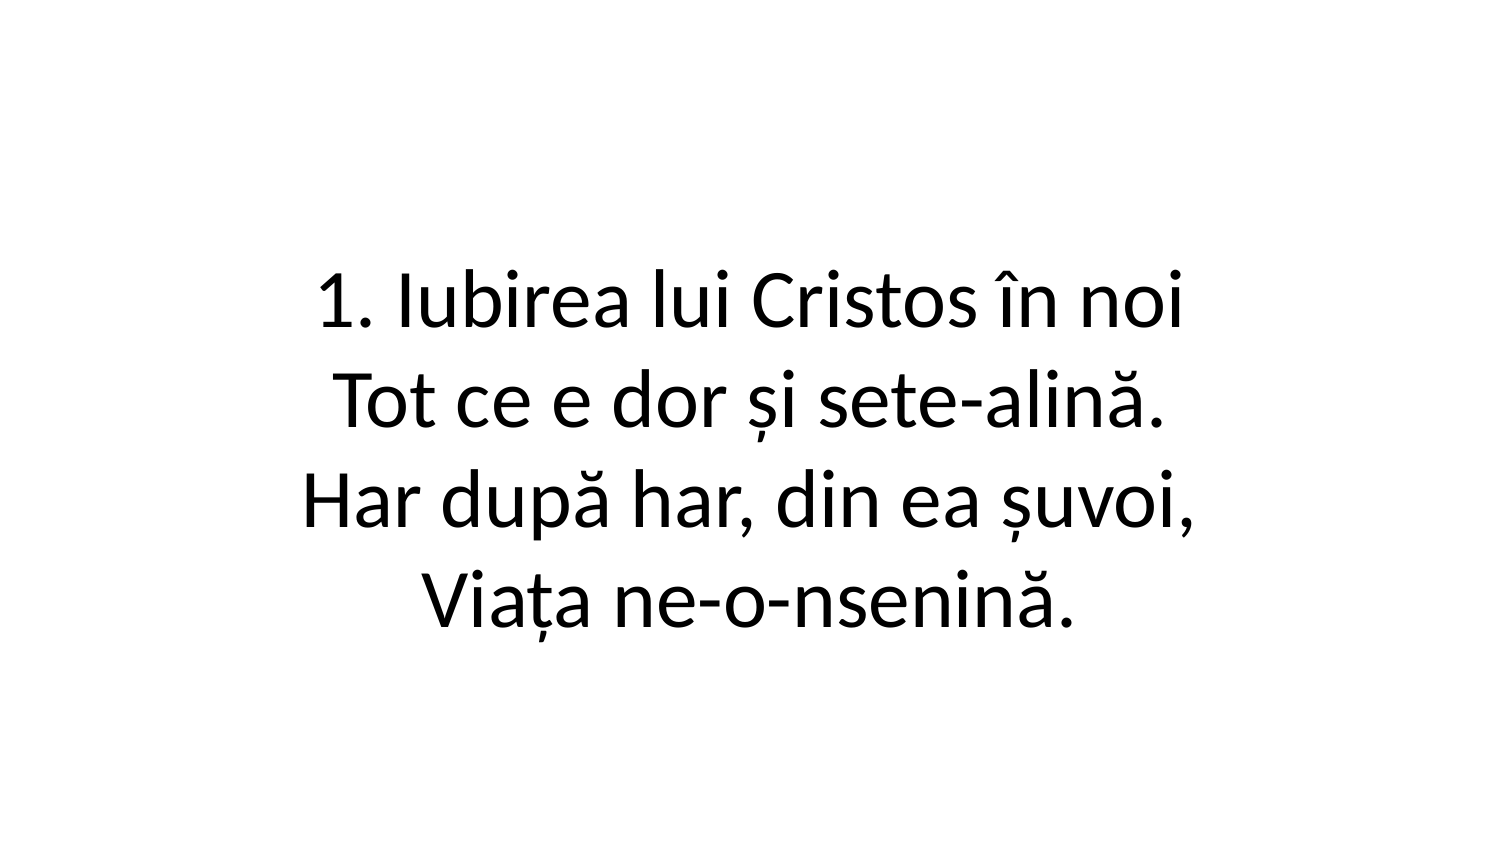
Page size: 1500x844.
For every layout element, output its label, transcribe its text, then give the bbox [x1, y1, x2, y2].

text_box 1. Iubirea lui Cristos în noi Tot ce e dor și sete-alină. Har după har, din ea șuvoi, Viața ne-o-nsenină. [286, 192, 1214, 652]
